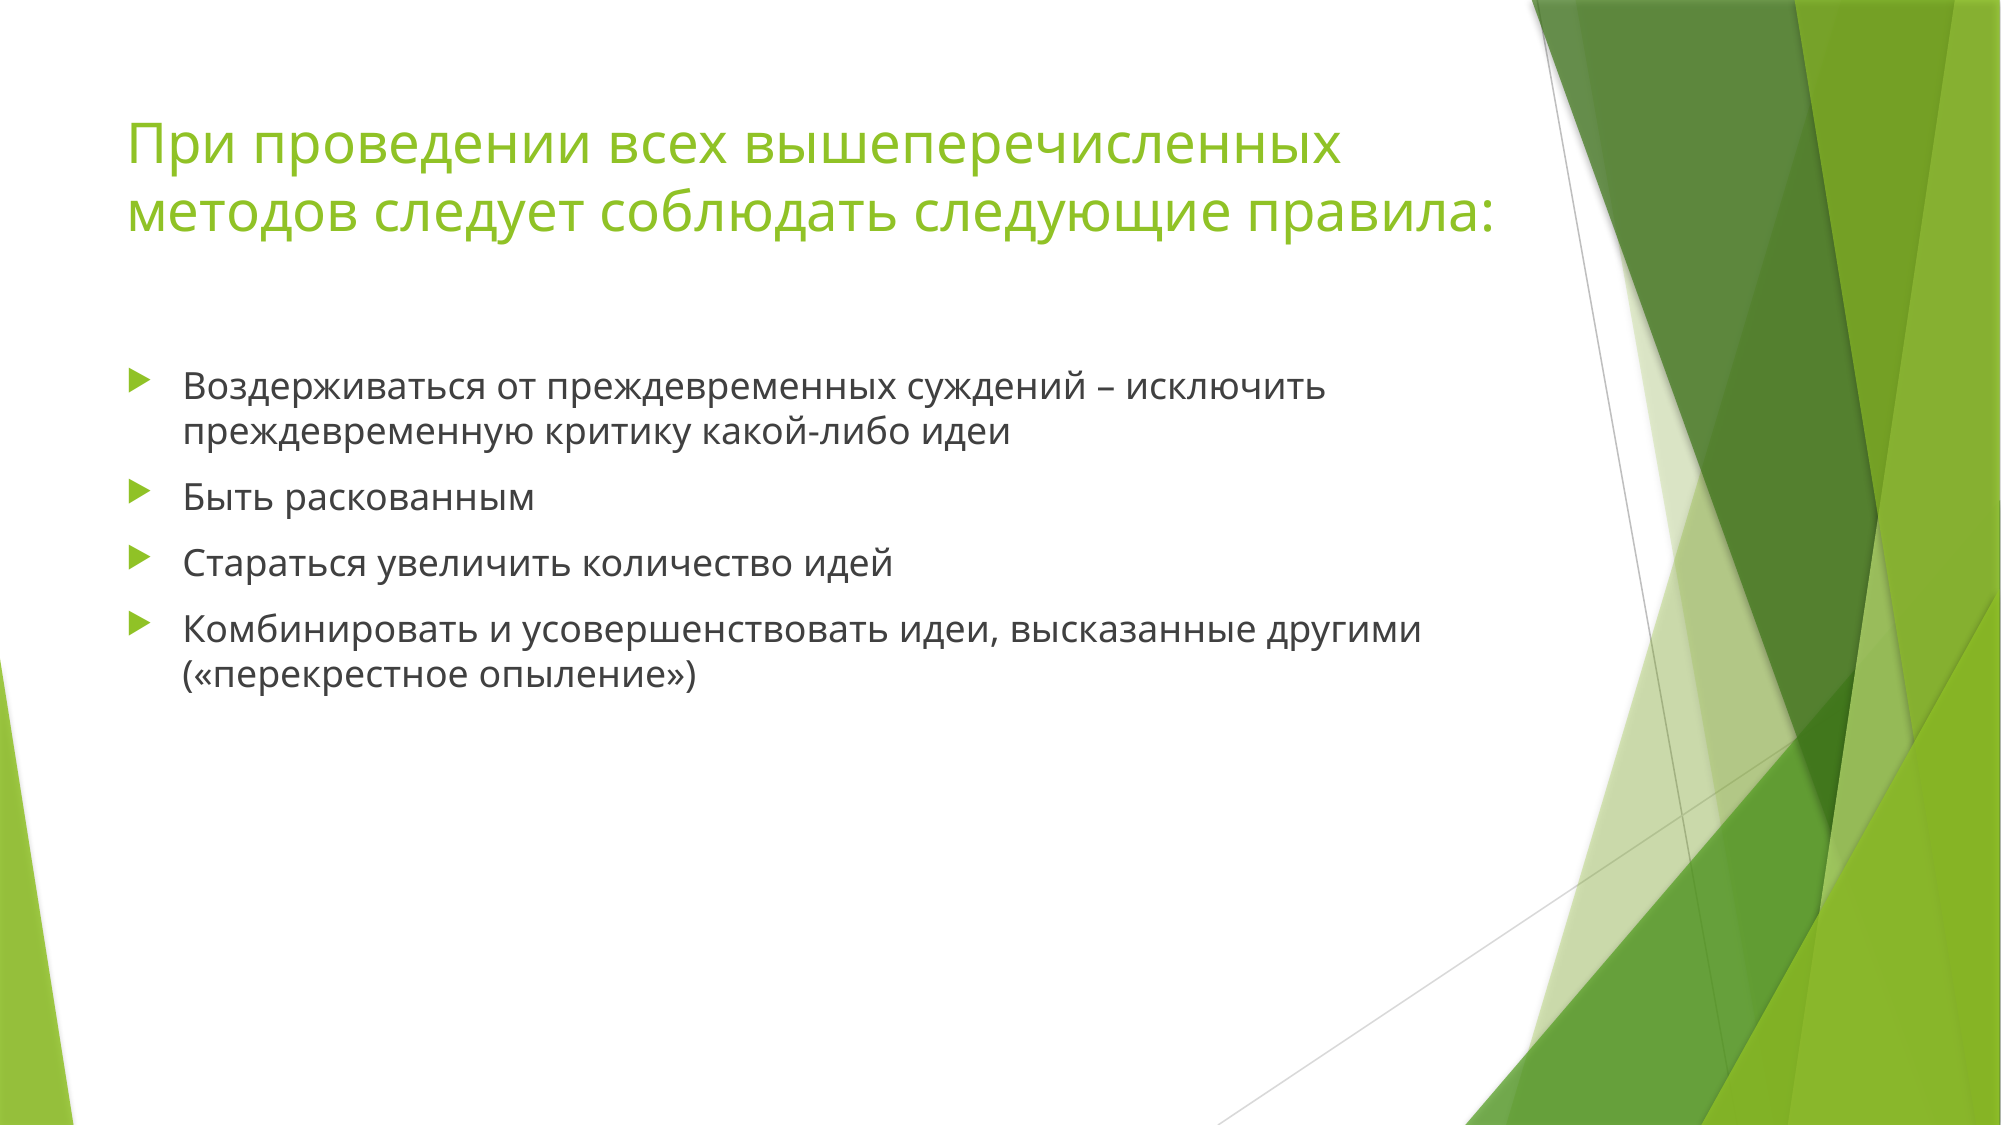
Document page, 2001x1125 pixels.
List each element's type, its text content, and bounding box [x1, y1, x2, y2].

title При проведении всех вышеперечисленных методов следует соблюдать следующие правила: [111, 99, 1522, 317]
list Воздерживаться от преждевременных суждений – исключить преждевременную критику какой-либо идеи Быть раскованным Стараться увеличить количество идей Комбинировать и усовершенствовать идеи, высказанные другими («перекрестное опыление») [111, 354, 1522, 992]
